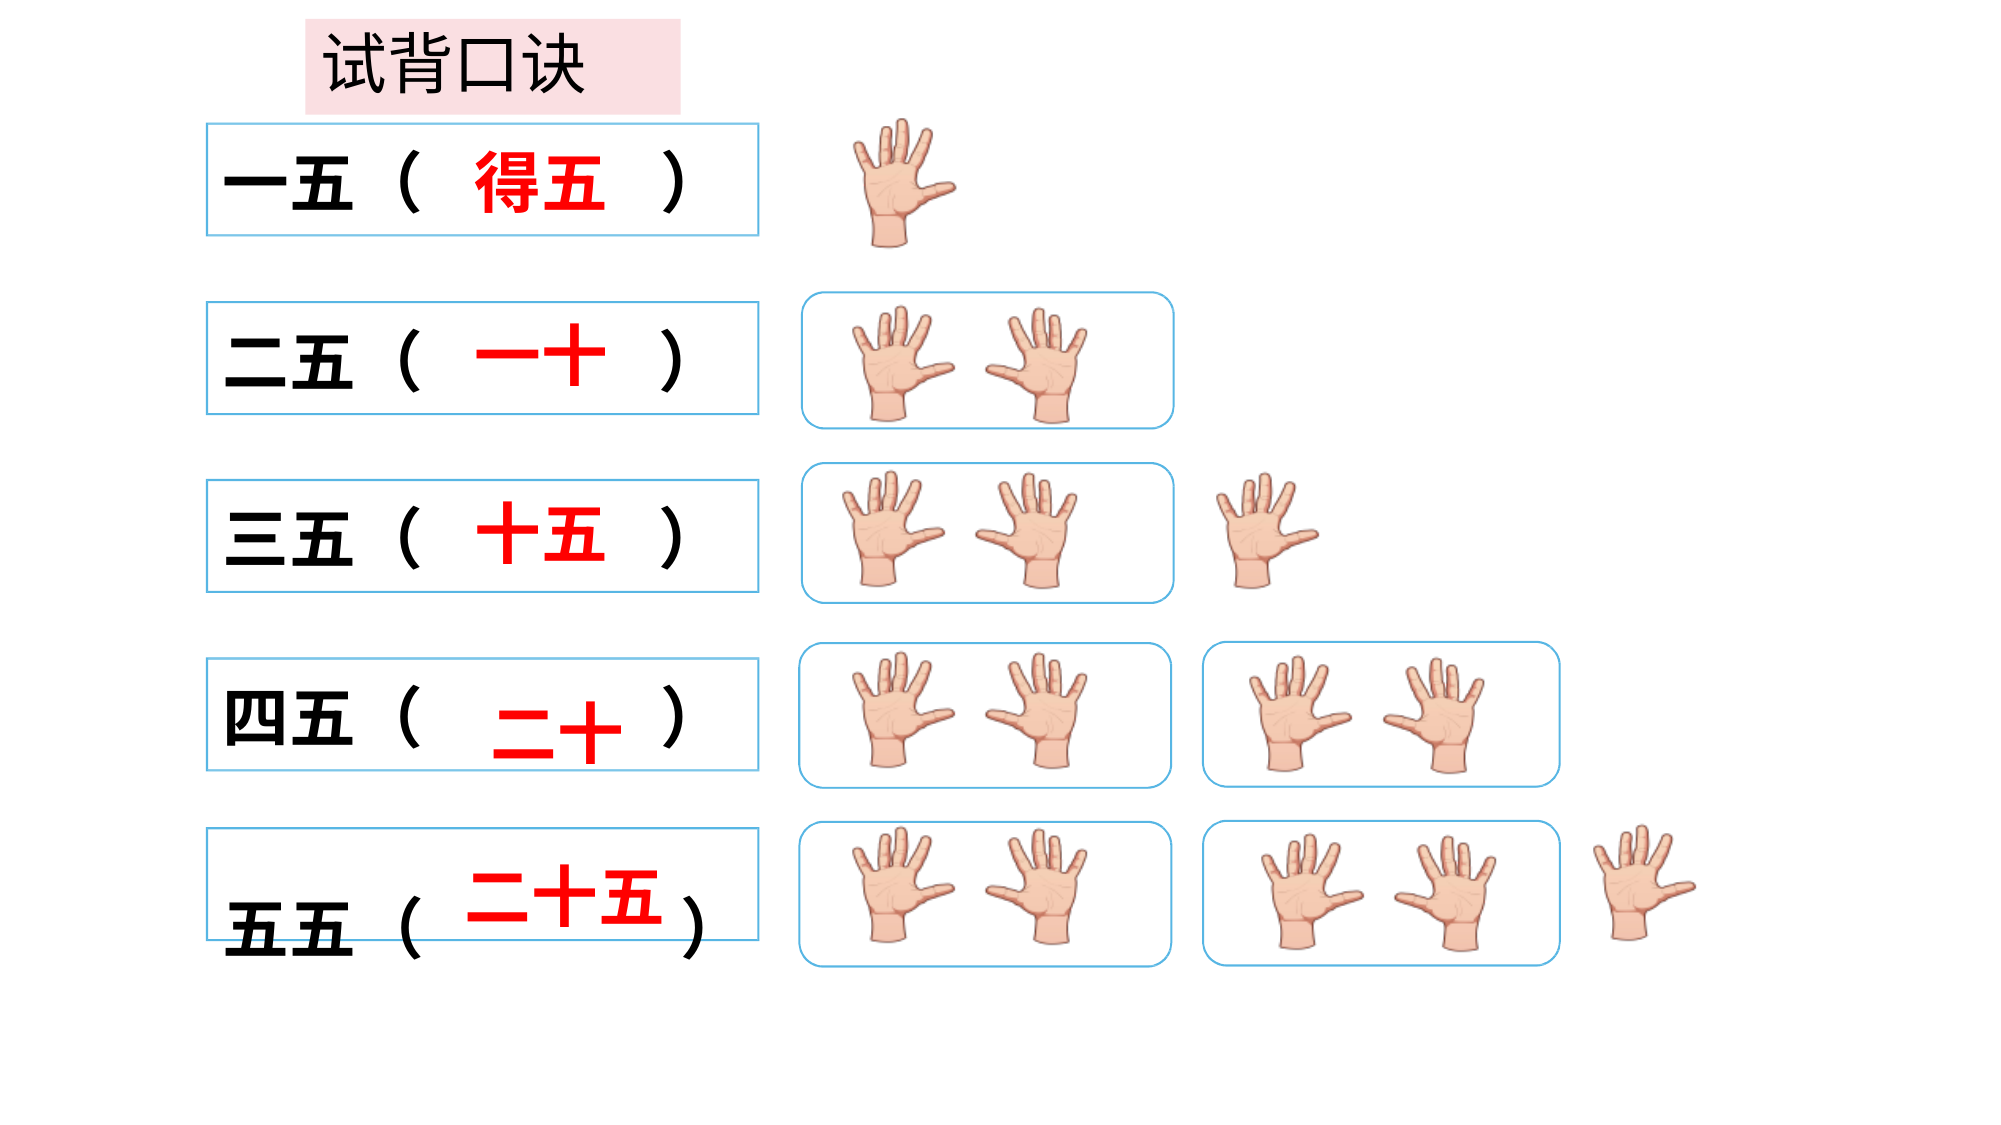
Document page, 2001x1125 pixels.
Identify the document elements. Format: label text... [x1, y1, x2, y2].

text_box [305, 18, 681, 115]
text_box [1201, 640, 1562, 789]
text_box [798, 820, 1173, 968]
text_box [800, 291, 1175, 430]
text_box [797, 641, 1173, 790]
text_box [205, 478, 760, 594]
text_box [205, 657, 760, 772]
picture [1193, 468, 1346, 594]
text_box 五五（ ） [207, 949, 760, 974]
picture [829, 114, 983, 254]
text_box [205, 122, 760, 237]
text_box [800, 461, 1176, 605]
title 试背口诀 [318, 20, 590, 120]
picture [1569, 821, 1723, 947]
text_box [1201, 819, 1562, 967]
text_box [205, 826, 760, 942]
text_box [205, 300, 760, 416]
